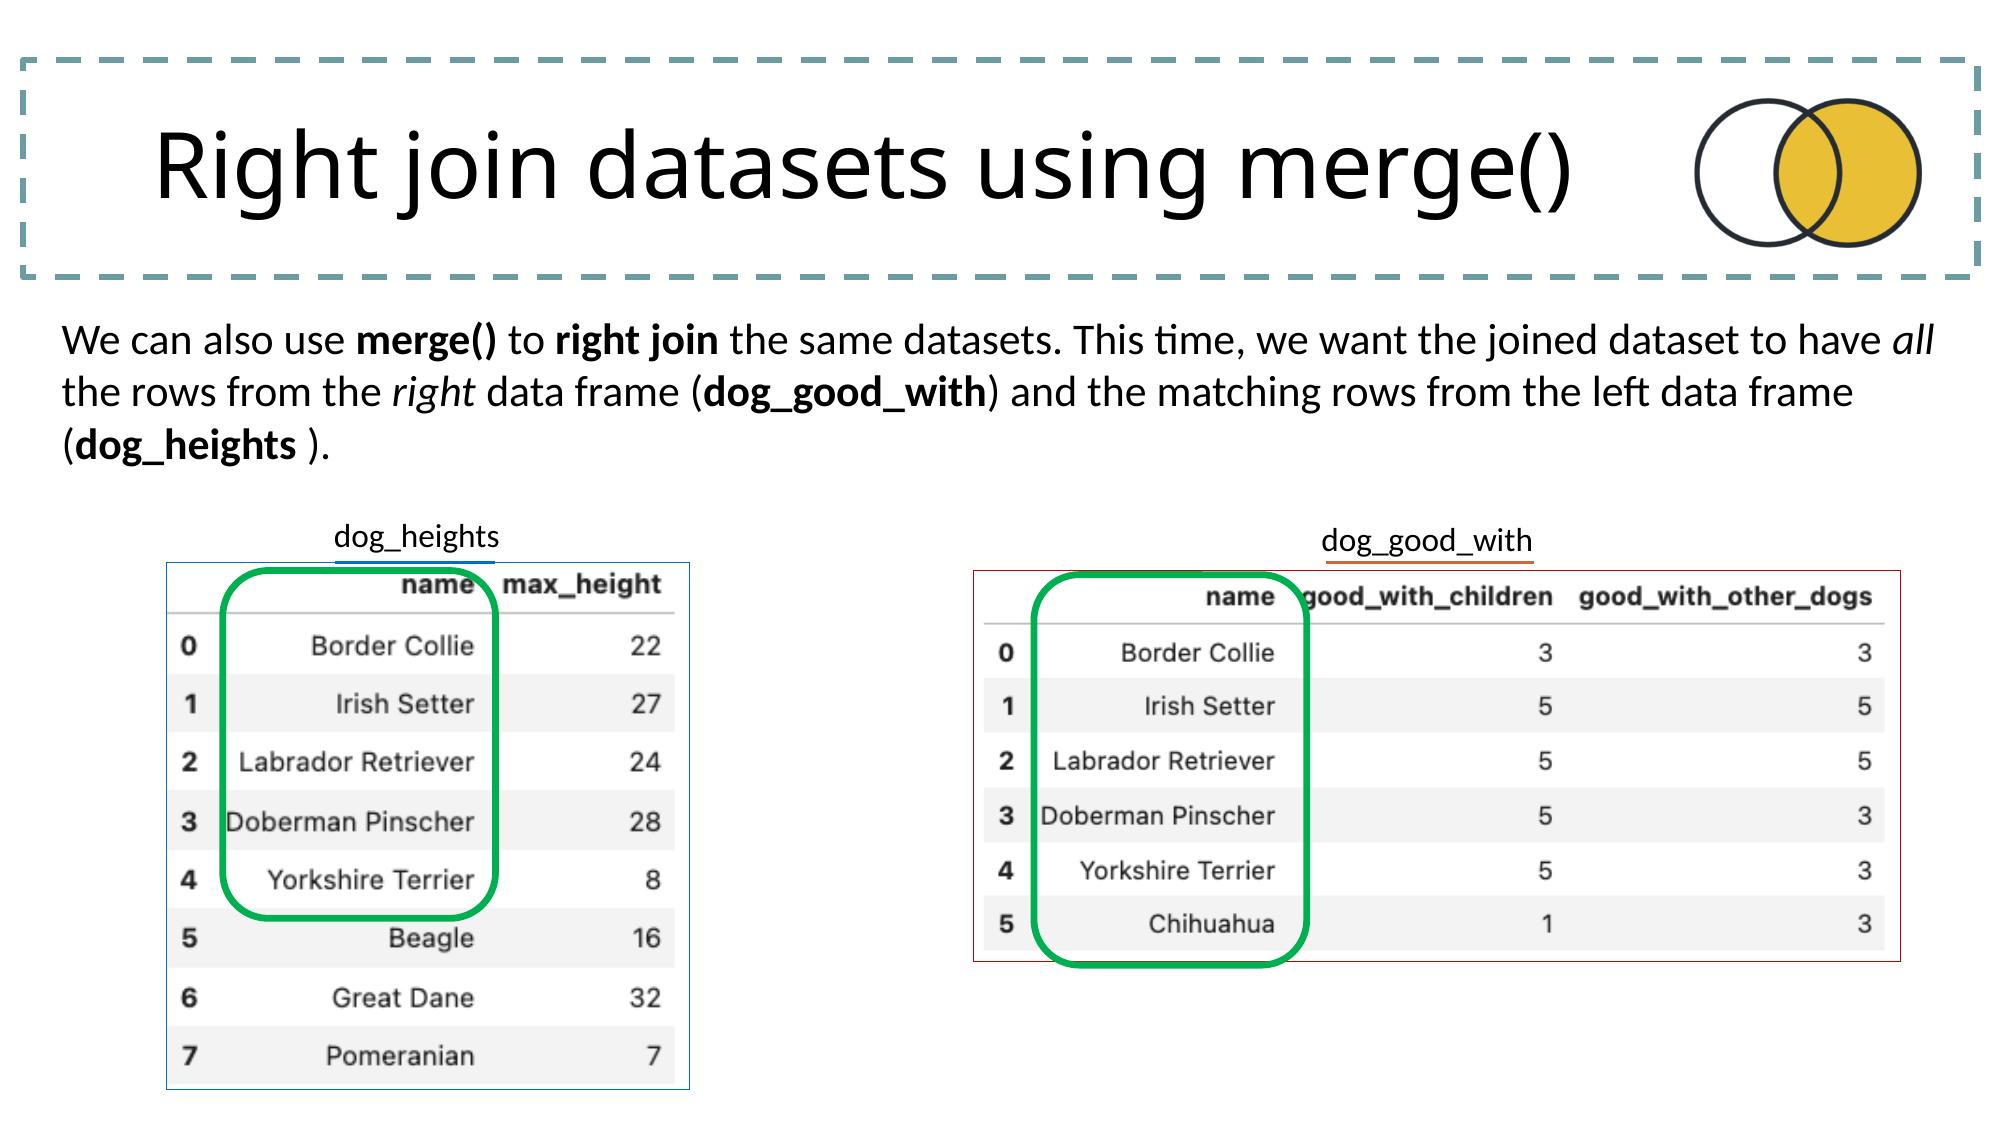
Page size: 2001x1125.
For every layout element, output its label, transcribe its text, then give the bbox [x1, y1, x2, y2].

picture [973, 570, 1901, 962]
text_box [1060, 962, 1281, 967]
text_box dog_good_with [1306, 511, 1568, 566]
picture [166, 562, 690, 1090]
picture [1694, 98, 1922, 248]
text_box We can also use merge() to right join the same datasets. This time, we want the joined dataset to have all the rows from the right data frame (dog_good_with) and the matching rows from the left data frame (dog_heights ). [46, 303, 2000, 476]
title Right join datasets using merge() [137, 59, 1863, 278]
text_box dog_heights [319, 506, 538, 562]
